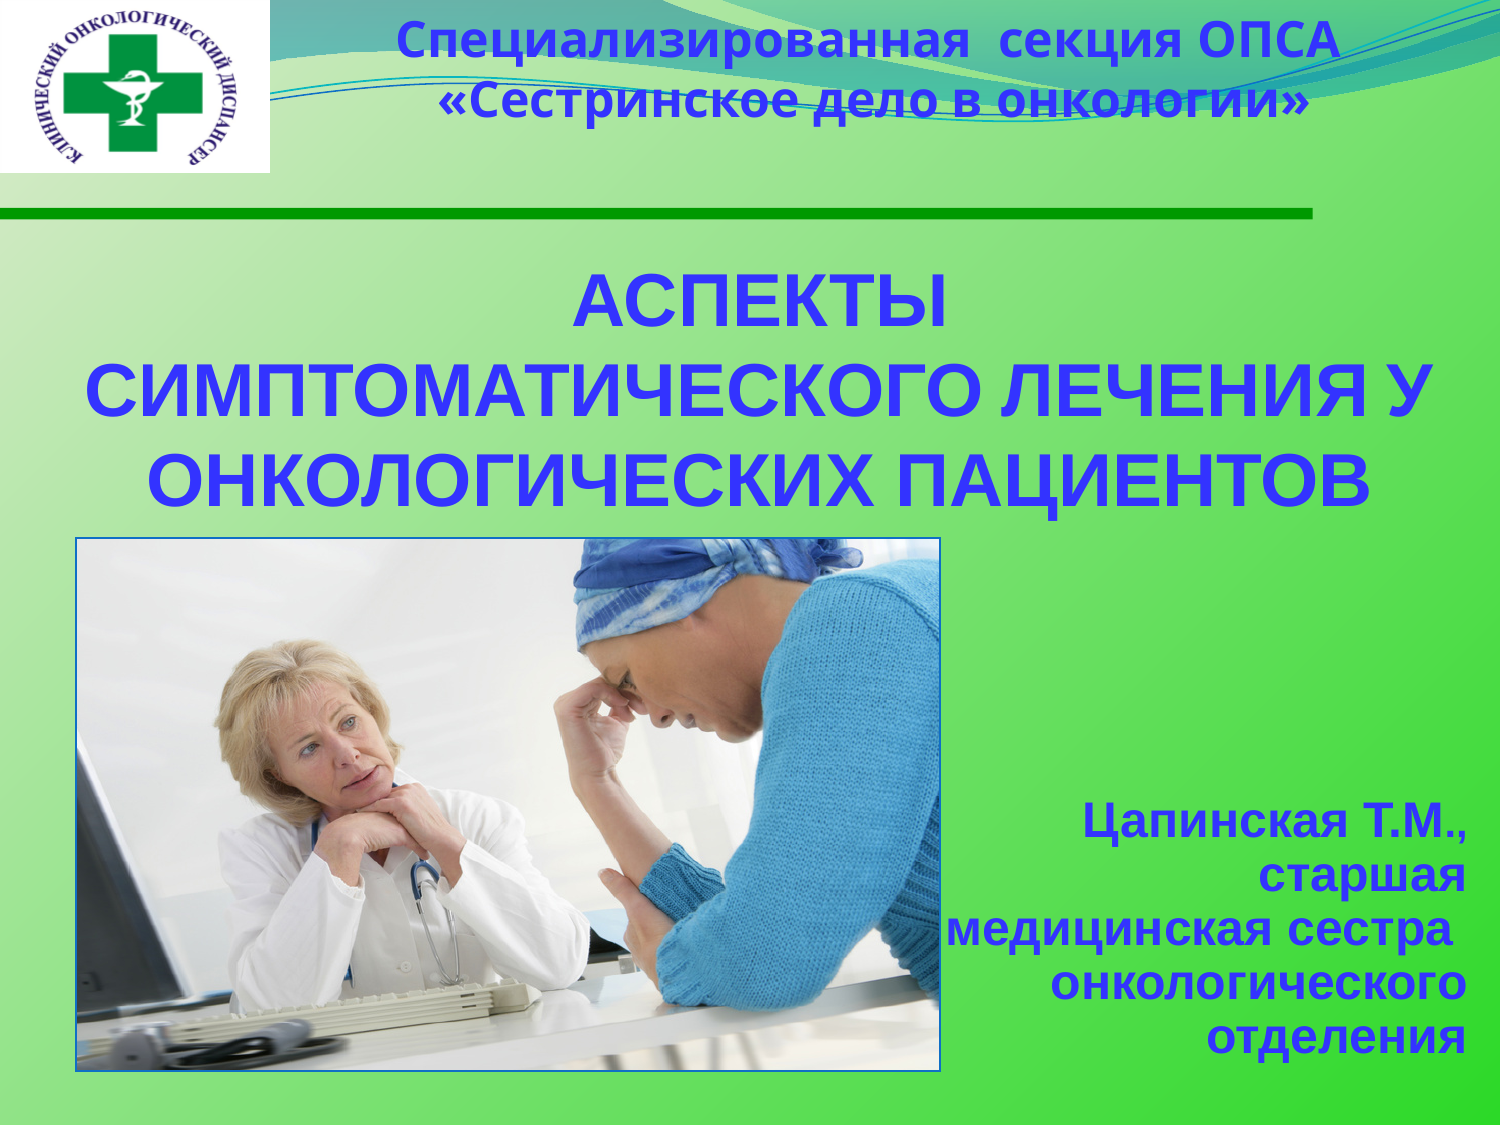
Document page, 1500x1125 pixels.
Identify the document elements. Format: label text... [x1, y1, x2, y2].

picture [0, 0, 270, 173]
list [267, 2, 275, 180]
text_box Cпециализированная секция ОПСА «Сестринское дело в онкологии» [270, 0, 1500, 180]
subtitle АСПЕКТЫ СИМПТОМАТИЧЕСКОГО ЛЕЧЕНИЯ У ОНКОЛОГИЧЕСКИХ ПАЦИЕНТОВ [40, 243, 1500, 528]
text_box [0, 207, 1313, 220]
text_box Цапинская Т.М., старшая медицинская сестра онкологического отделения [947, 786, 1483, 1072]
picture [76, 538, 940, 1071]
